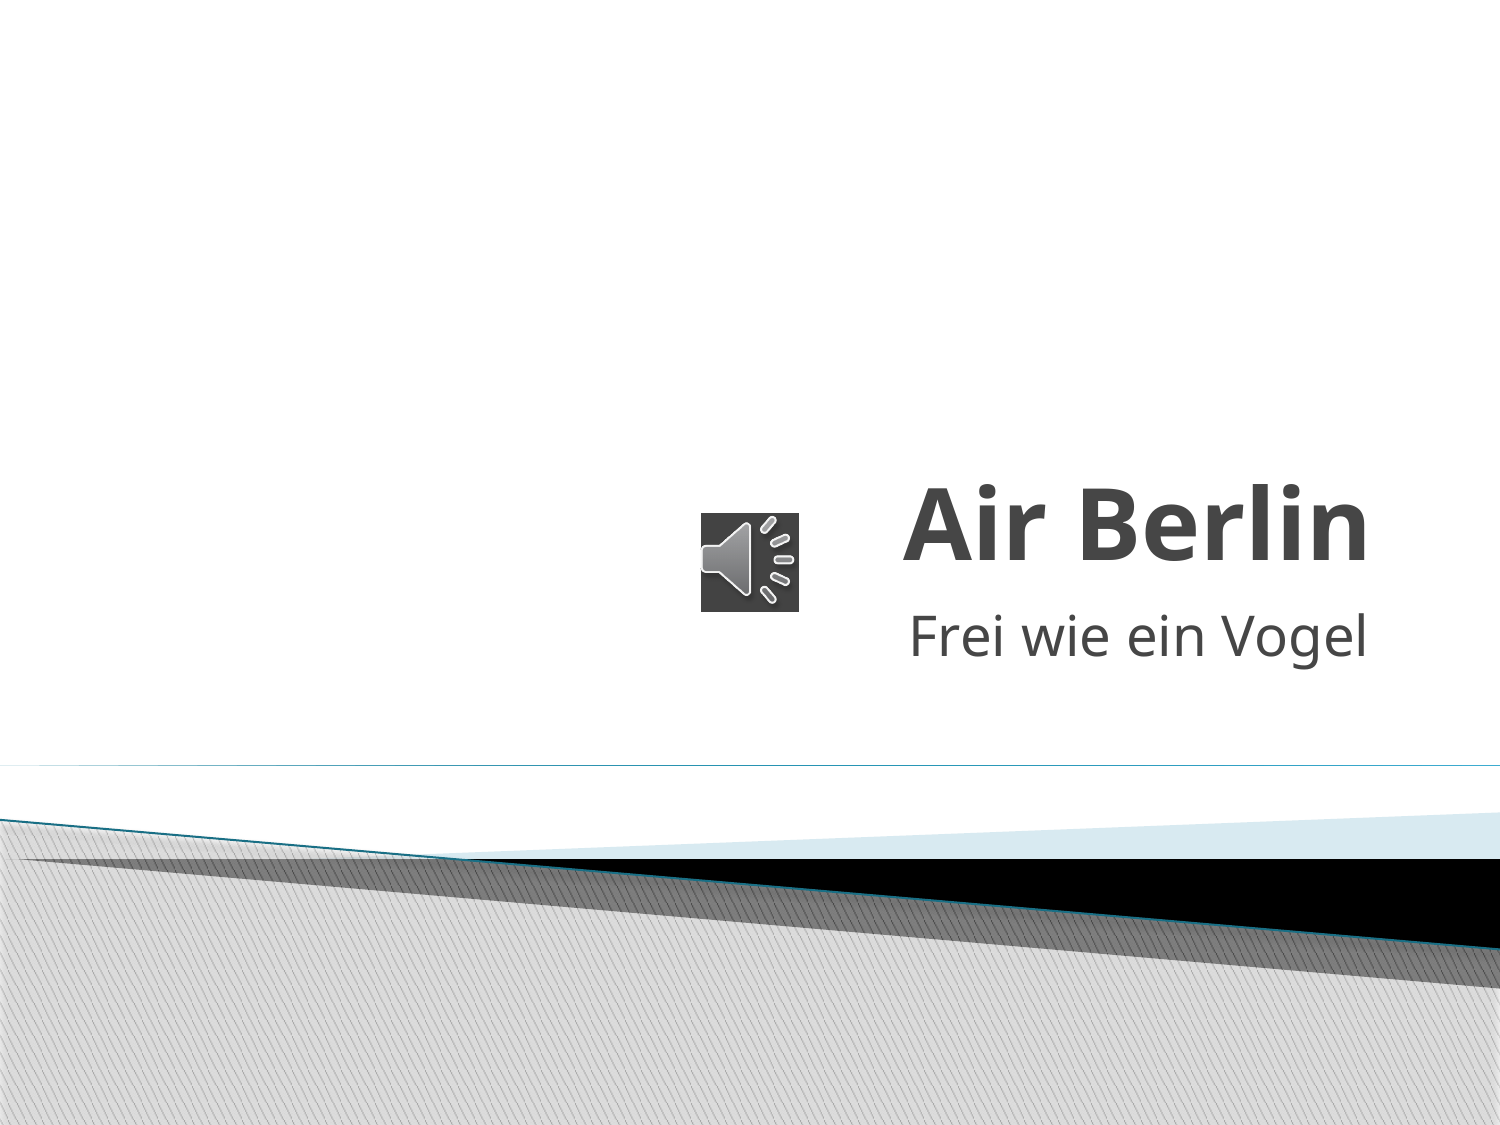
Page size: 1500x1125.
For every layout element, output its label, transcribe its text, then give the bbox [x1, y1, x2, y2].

title Air Berlin [112, 287, 1388, 588]
picture [699, 512, 801, 613]
picture [5, 859, 1500, 989]
subtitle Frei wie ein Vogel [112, 592, 1388, 790]
